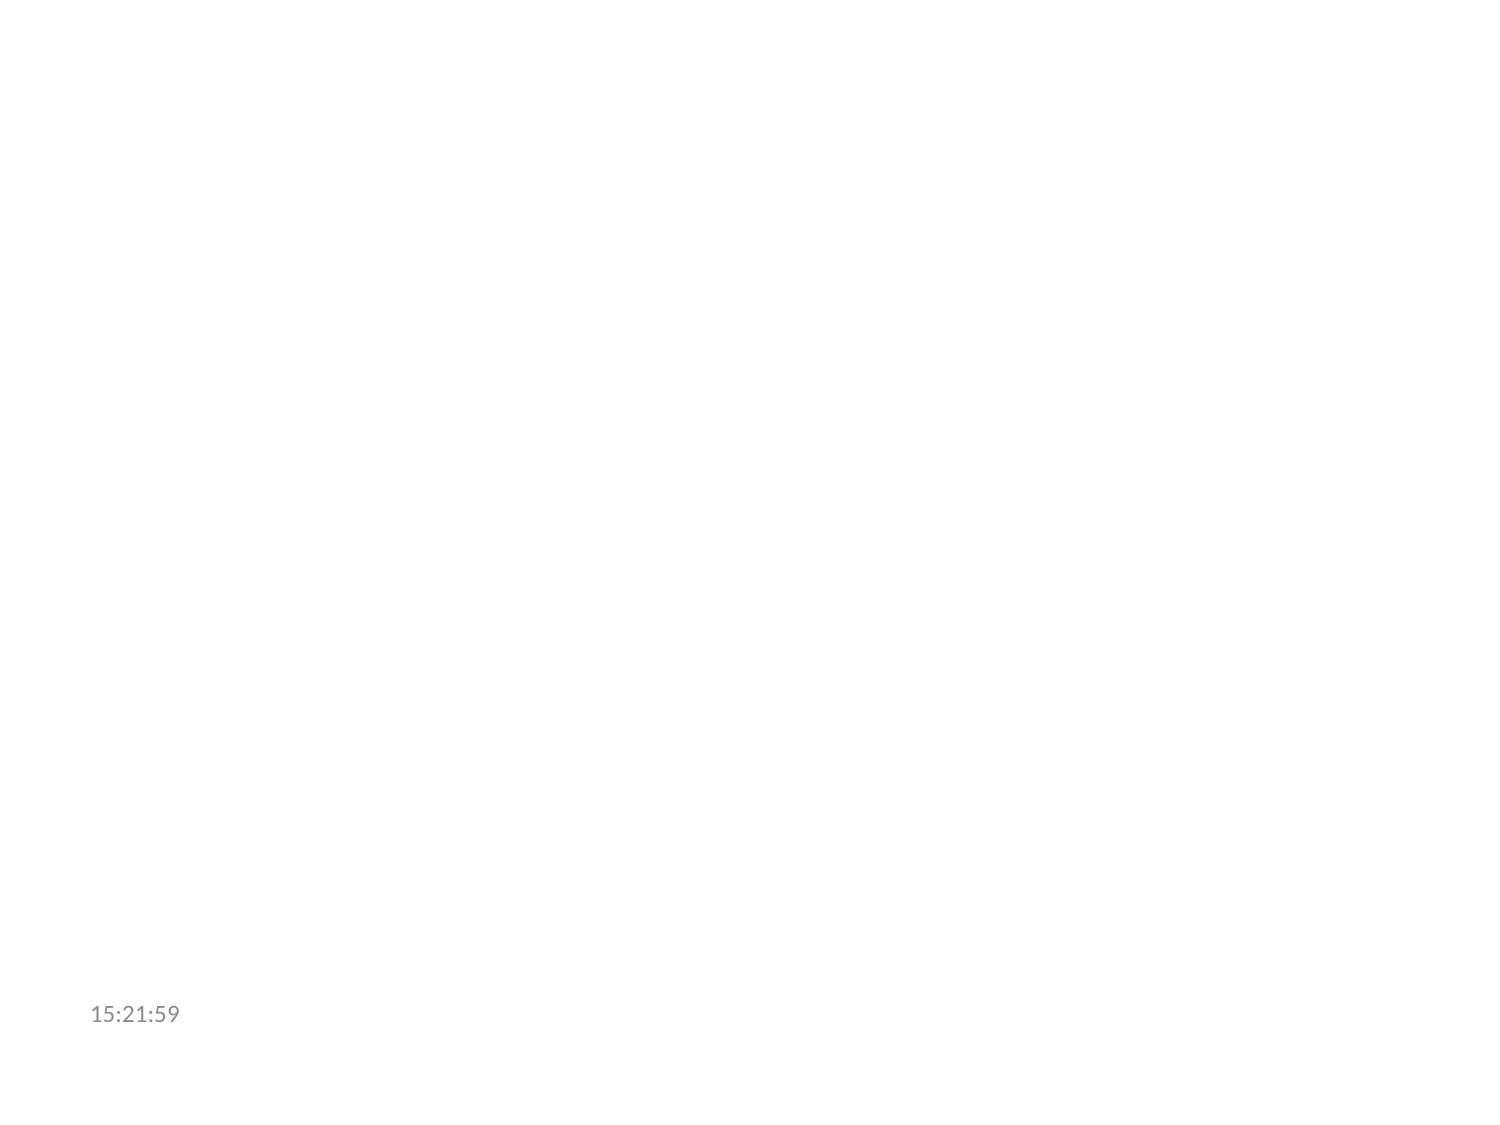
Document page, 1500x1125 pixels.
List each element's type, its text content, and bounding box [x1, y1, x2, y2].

text_box 15:35:09 [75, 982, 425, 1043]
